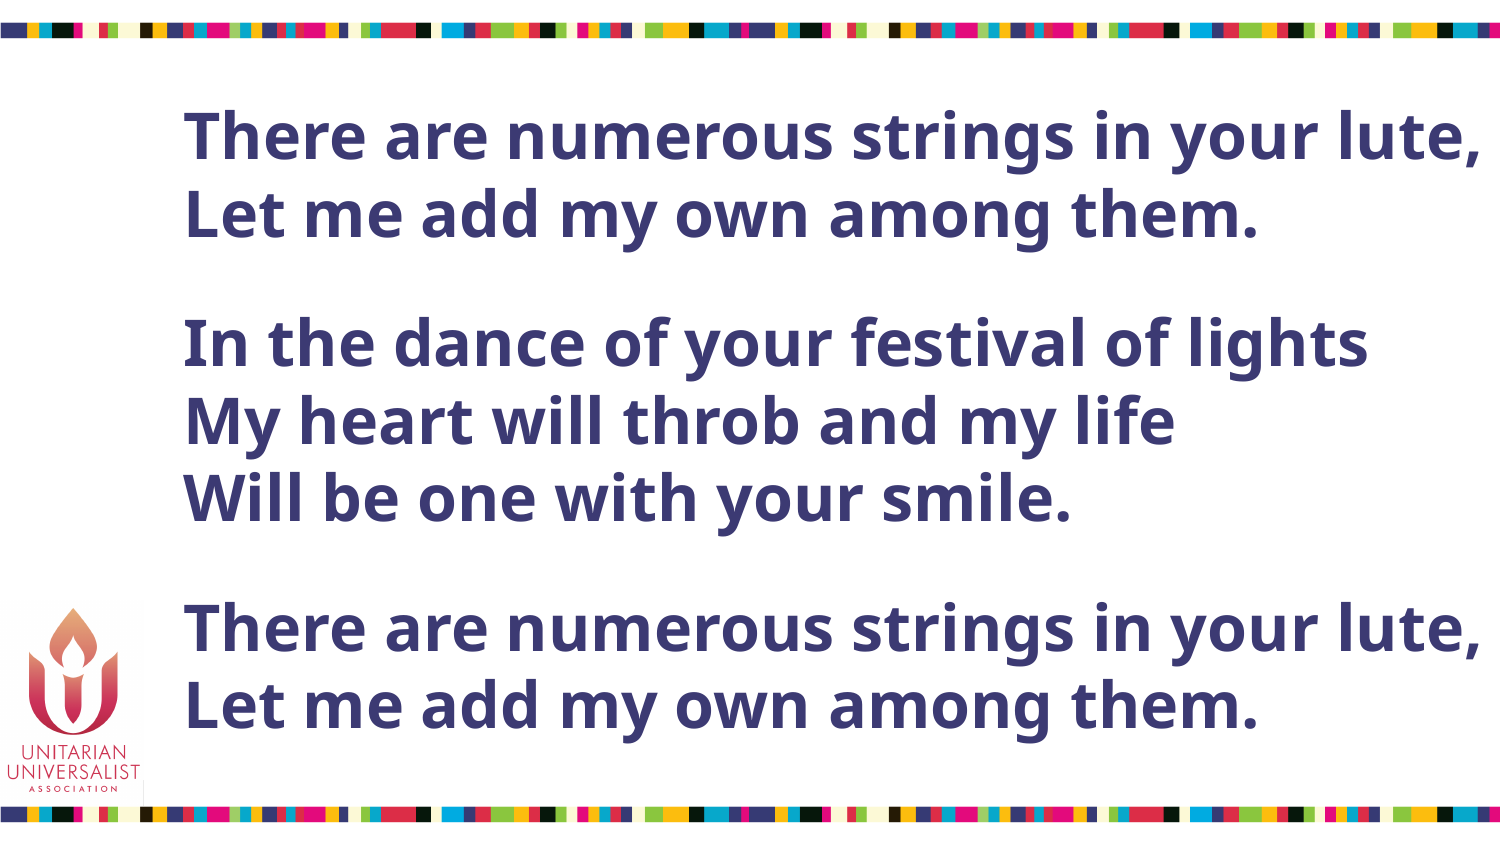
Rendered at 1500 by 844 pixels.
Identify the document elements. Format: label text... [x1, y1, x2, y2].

picture [0, 600, 1500, 824]
picture [0, 22, 1500, 40]
text_box There are numerous strings in your lute, Let me add my own among them. In the dance of your festival of lights My heart will throb and my life Will be one with your smile. There are numerous strings in your lute, Let me add my own among them. [168, 80, 1500, 757]
